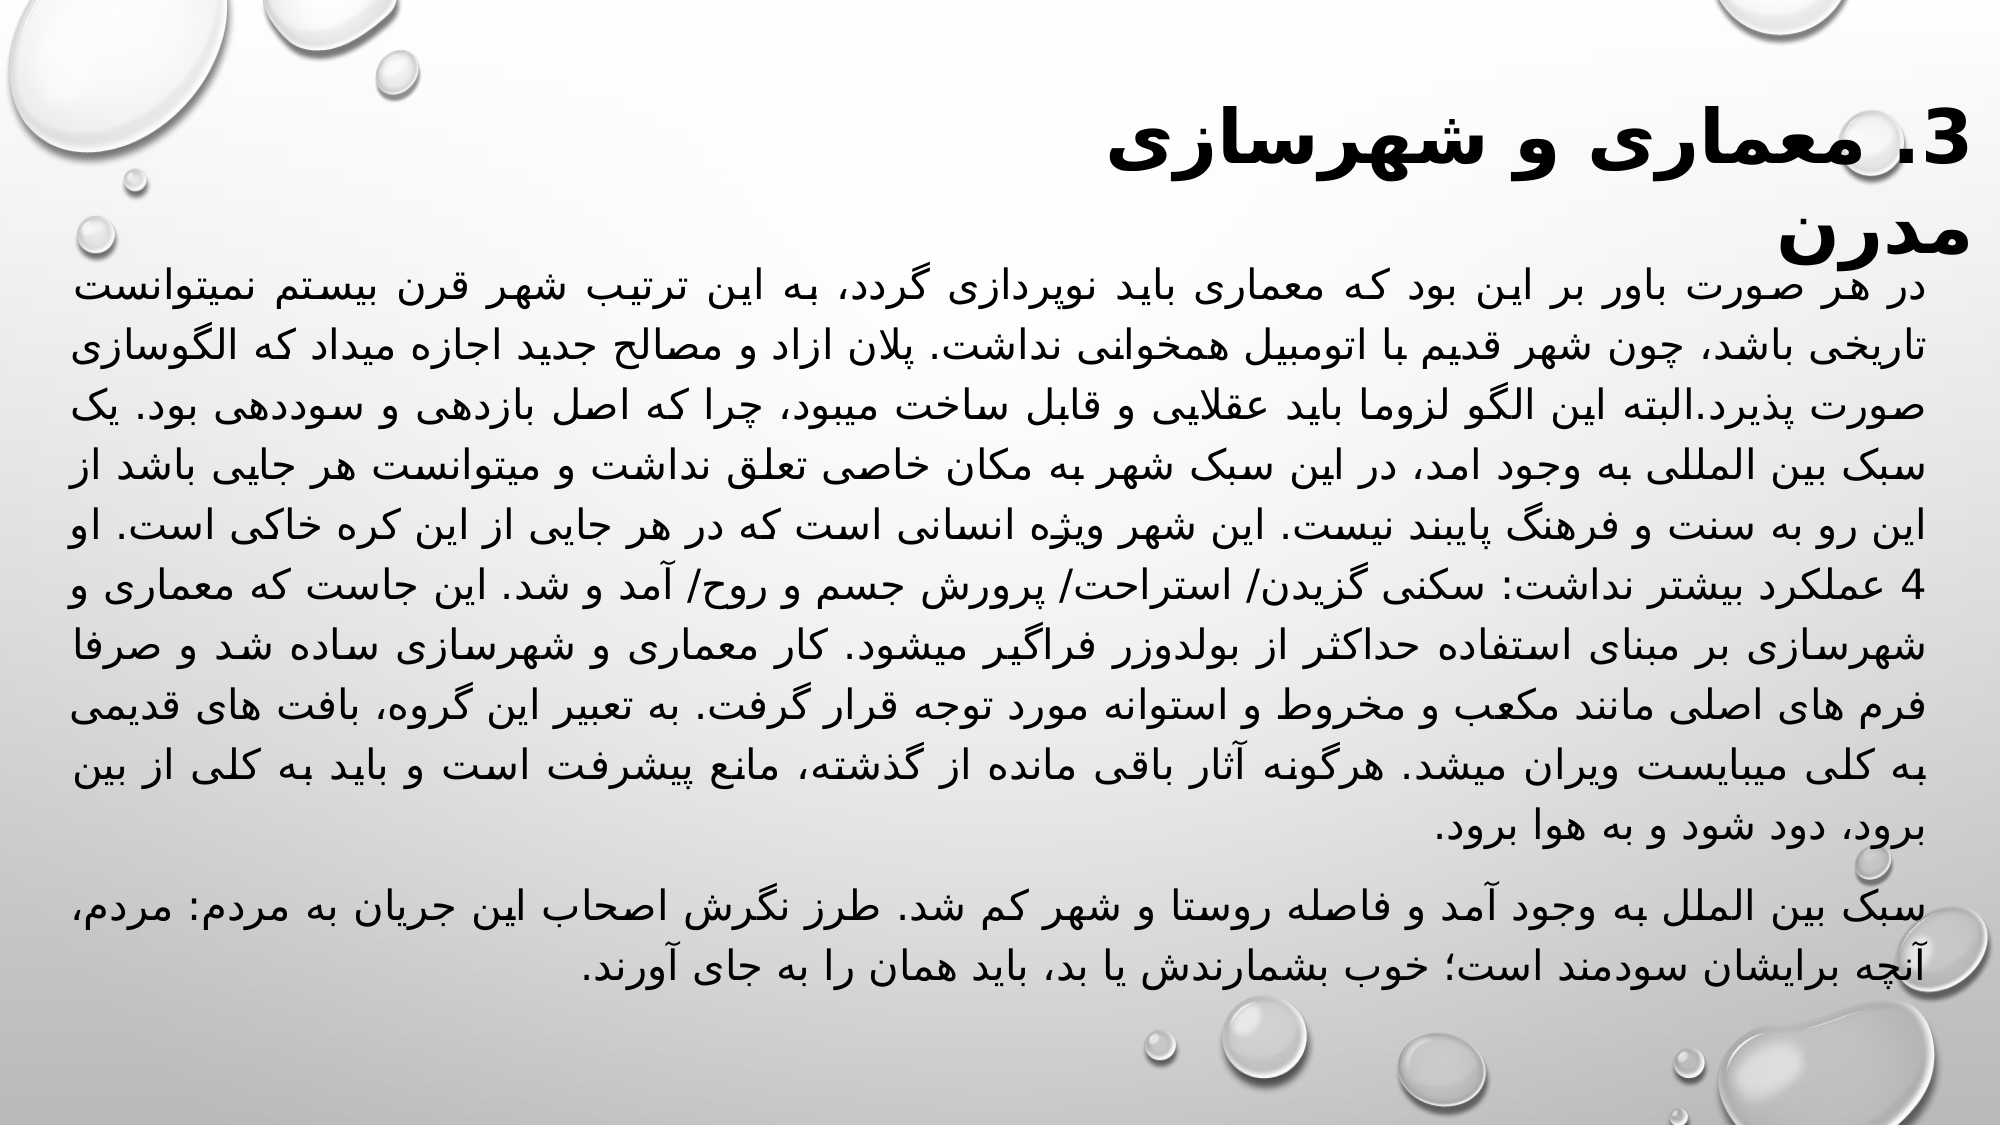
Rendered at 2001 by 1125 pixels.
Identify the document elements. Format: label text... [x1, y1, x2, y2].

picture [0, 0, 2000, 1125]
text_box 3. معماری و شهرسازی مدرن [984, 80, 1989, 276]
list در هر صورت باور بر این بود که معماری باید نوپردازی گردد، به این ترتیب شهر قرن بیستم نمیتوانست تاریخی باشد، چون شهر قدیم با اتومبیل همخوانی نداشت. پلان ازاد و مصالح جدید اجازه میداد که الگوسازی صورت پذیرد.البته این الگو لزوما باید عقلایی و قابل ساخت میبود، چرا که اصل بازدهی و سوددهی بود. یک سبک بین المللی به وجود امد، در این سبک شهر به مکان خاصی تعلق نداشت و میتوانست هر جایی باشد از این رو به سنت و فرهنگ پایبند نیست. این شهر ویژه انسانی است که در هر جایی از این کره خاکی است. او 4 عملکرد بیشتر نداشت: سکنی گزیدن/ استراحت/ پرورش جسم و روح/ آمد و شد. این جاست که معماری و شهرسازی بر مبنای استفاده حداکثر از بولدوزر فراگیر میشود. کار معماری و شهرسازی ساده شد و صرفا فرم های اصلی مانند مکعب و مخروط و استوانه مورد توجه قرار گرفت. به تعبیر این گروه، بافت های قدیمی به کلی میبایست ویران میشد. هرگونه آثار باقی مانده از گذشته، مانع پیشرفت است و باید به کلی از بین برود، دود شود و به هوا برود. سبک بین الملل به وجود آمد و فاصله روستا و شهر کم شد. طرز نگرش اصحاب این جریان به مردم: مردم، آنچه برایشان سودمند است؛ خوب بشمارندش یا بد، باید همان را به جای آورند. [54, 239, 1943, 1098]
